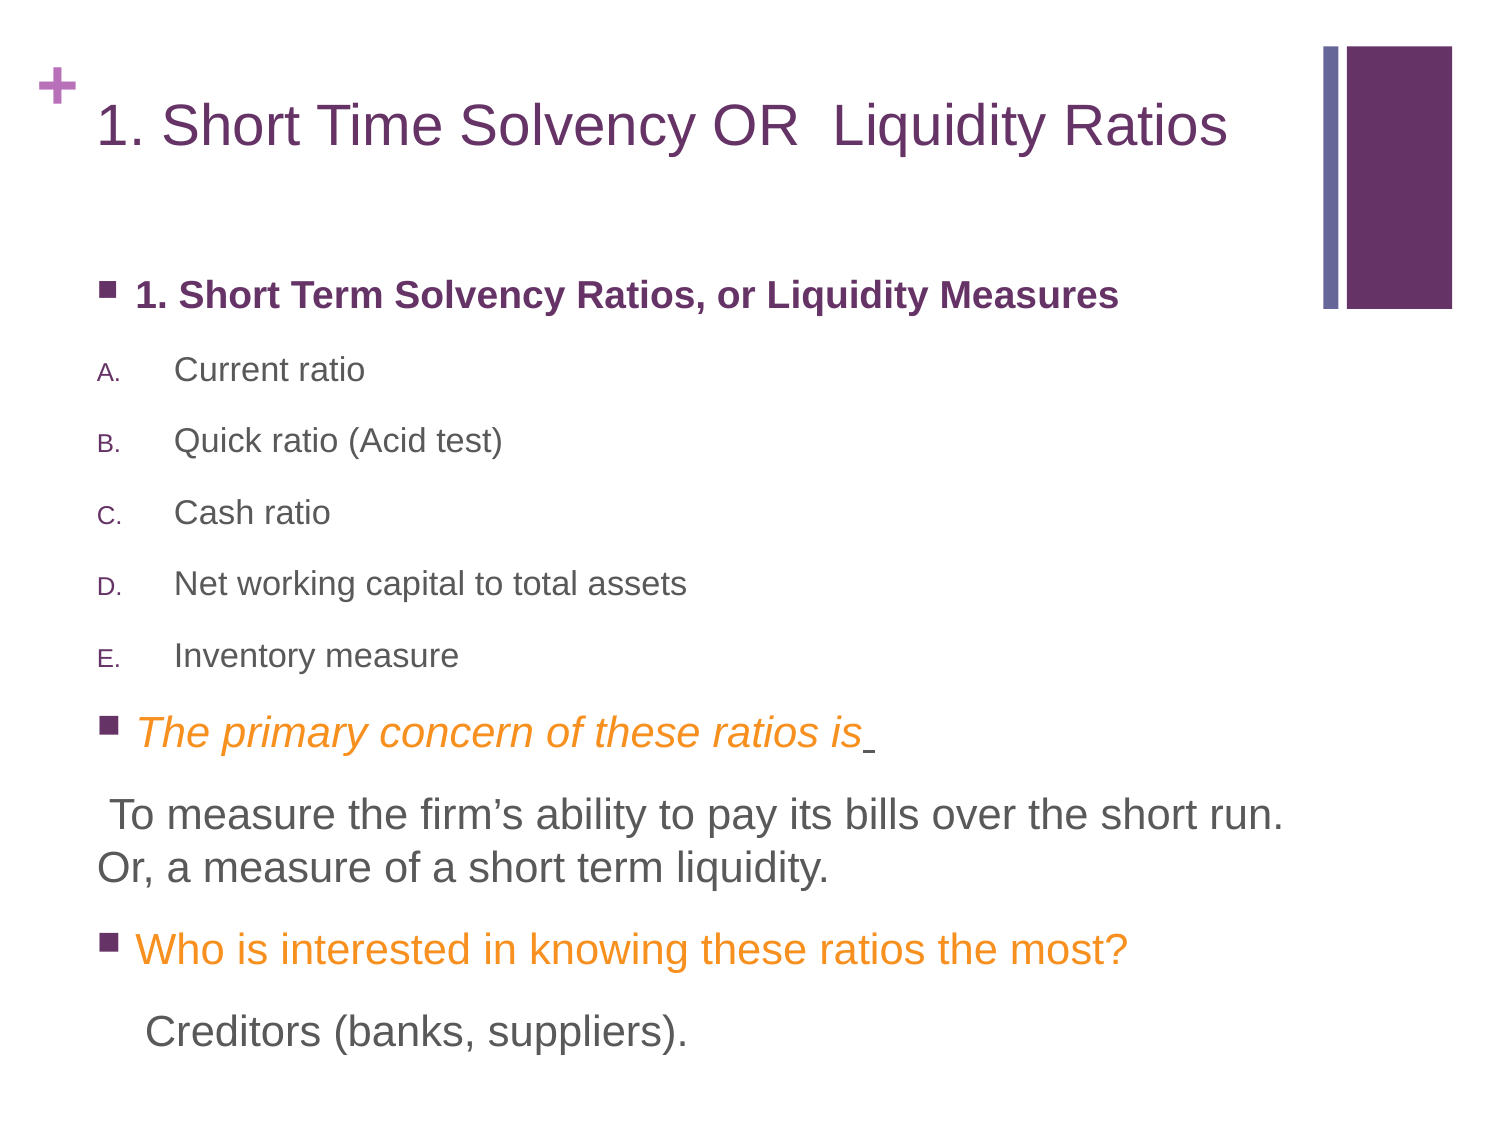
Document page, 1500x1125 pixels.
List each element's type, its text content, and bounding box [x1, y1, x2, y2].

list 1. Short Term Solvency Ratios, or Liquidity Measures Current ratio Quick ratio (Acid test) Cash ratio Net working capital to total assets Inventory measure The primary concern of these ratios is To measure the firm’s ability to pay its bills over the short run. Or, a measure of a short term liquidity. Who is interested in knowing these ratios the most? Creditors (banks, suppliers). [81, 262, 1322, 1065]
title 1. Short Time Solvency OR Liquidity Ratios [81, 79, 1322, 262]
